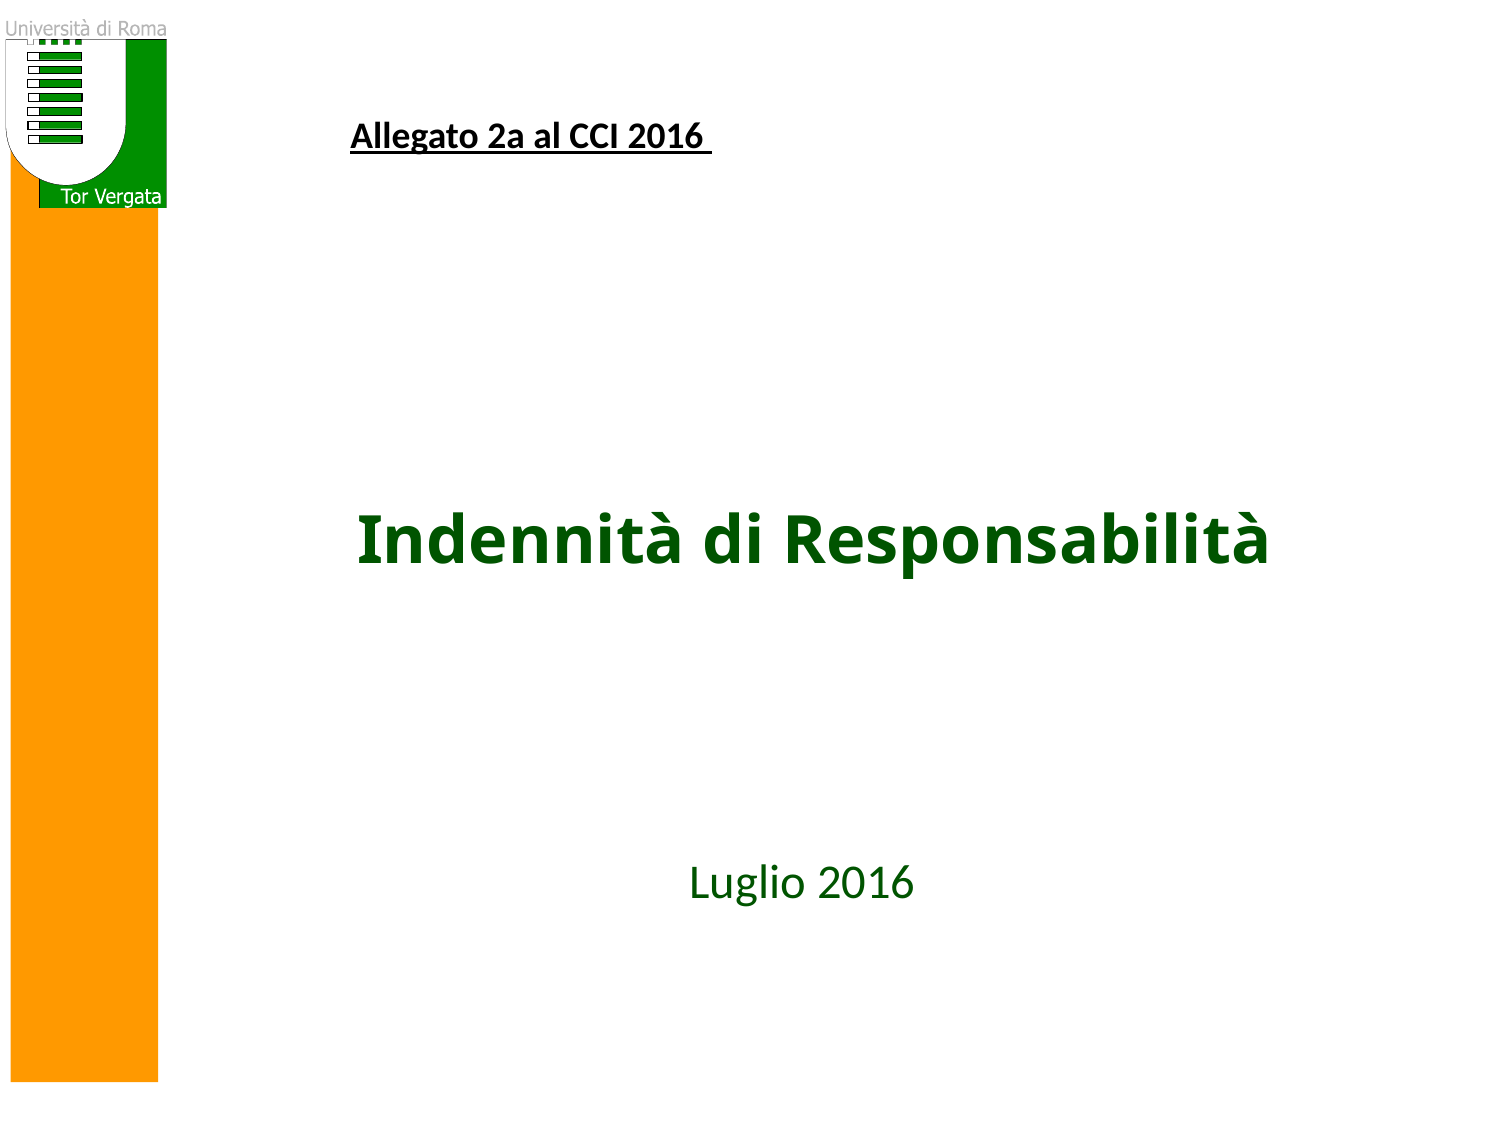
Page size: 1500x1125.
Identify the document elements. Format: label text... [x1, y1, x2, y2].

subtitle Luglio 2016 [277, 842, 1328, 916]
title Indennità di Responsabilità [242, 355, 1388, 798]
text_box Allegato 2a al CCI 2016 [335, 103, 735, 164]
